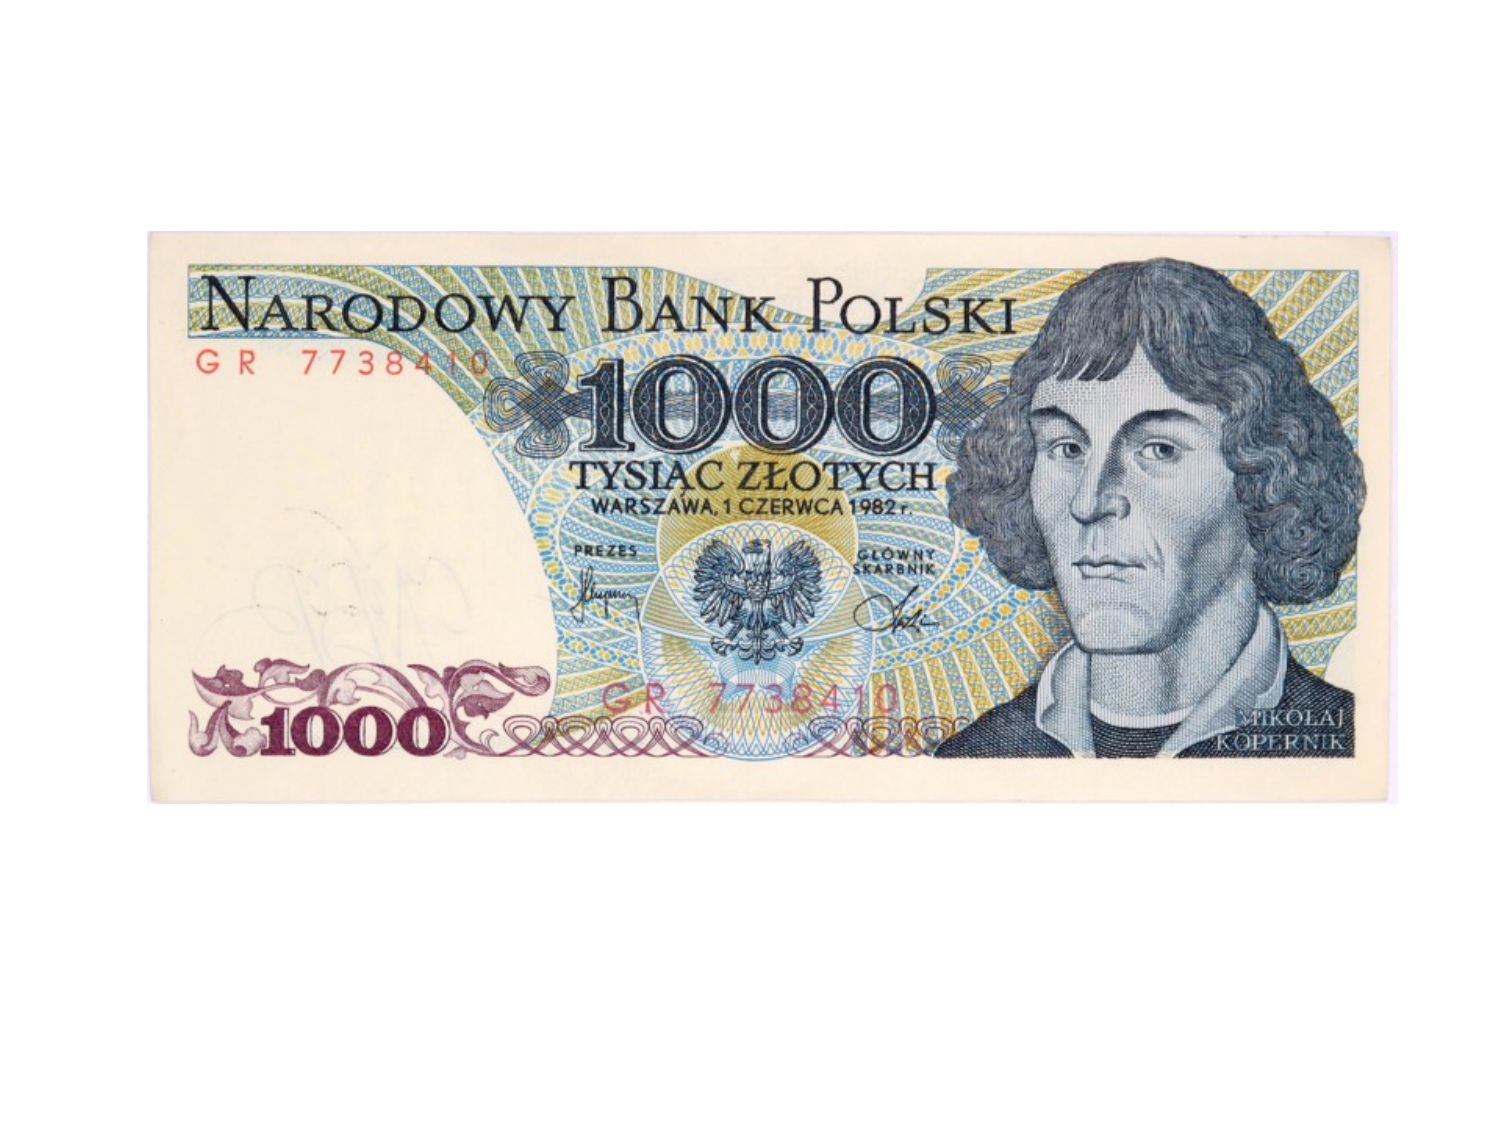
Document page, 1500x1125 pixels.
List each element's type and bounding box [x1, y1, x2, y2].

picture [147, 231, 1398, 804]
